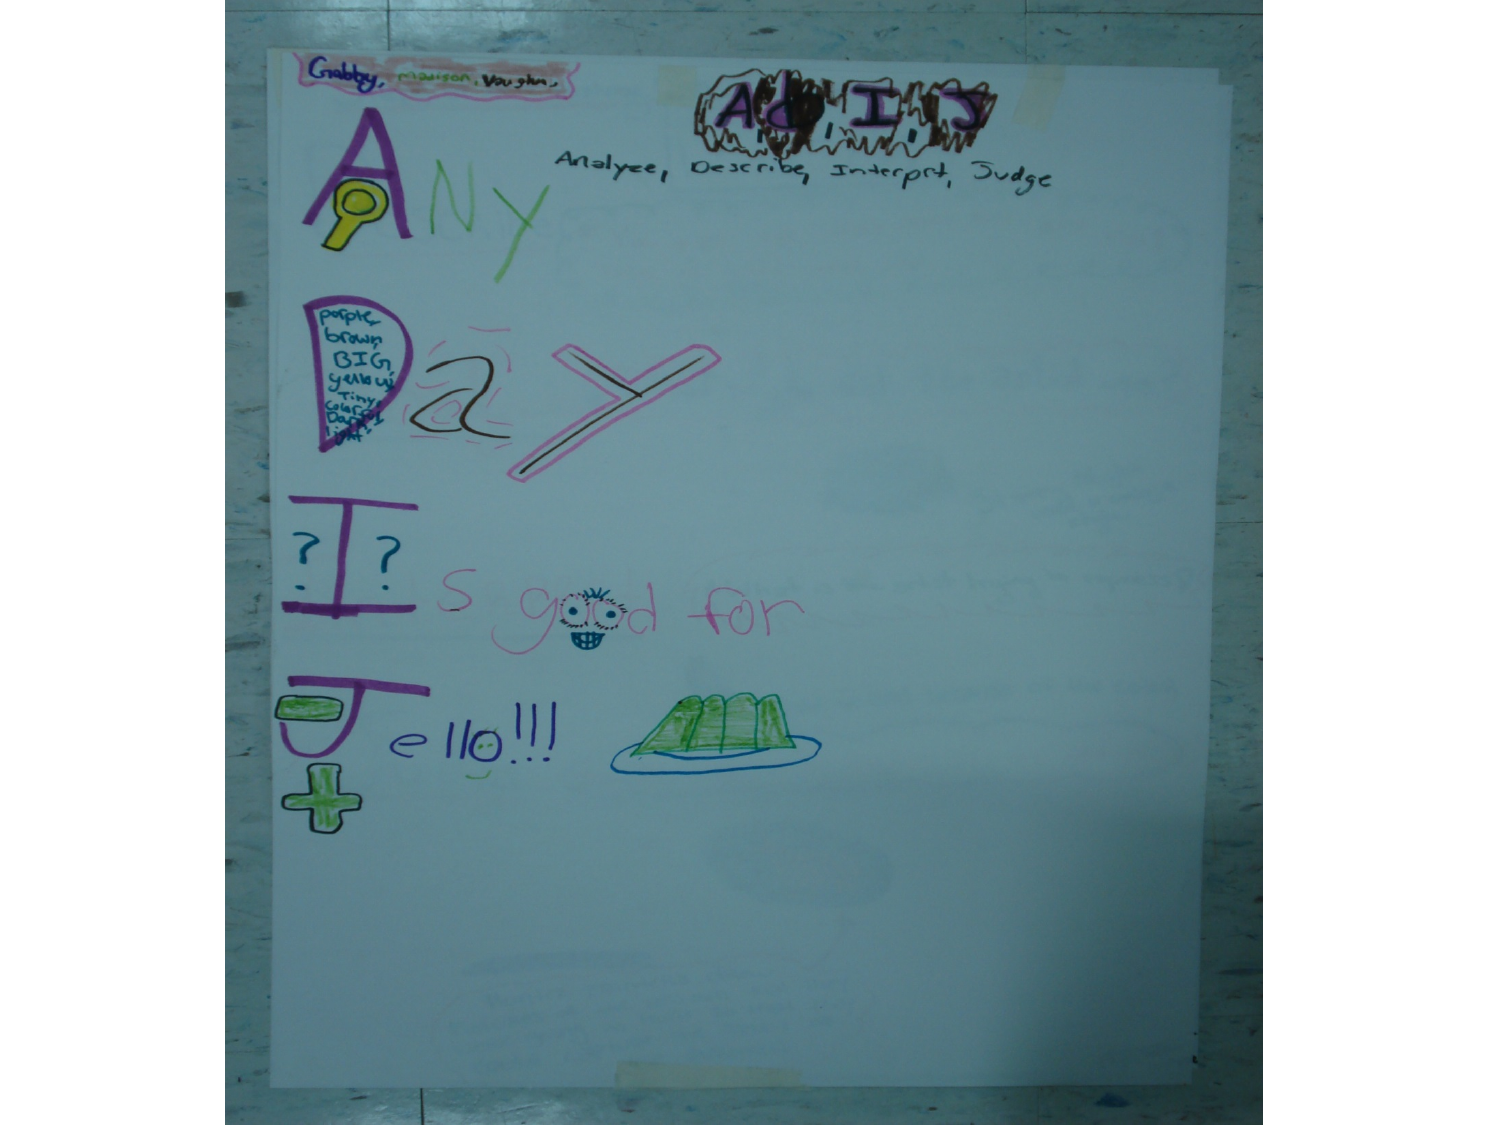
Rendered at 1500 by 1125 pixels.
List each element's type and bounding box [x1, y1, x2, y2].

picture [224, 0, 1263, 1125]
